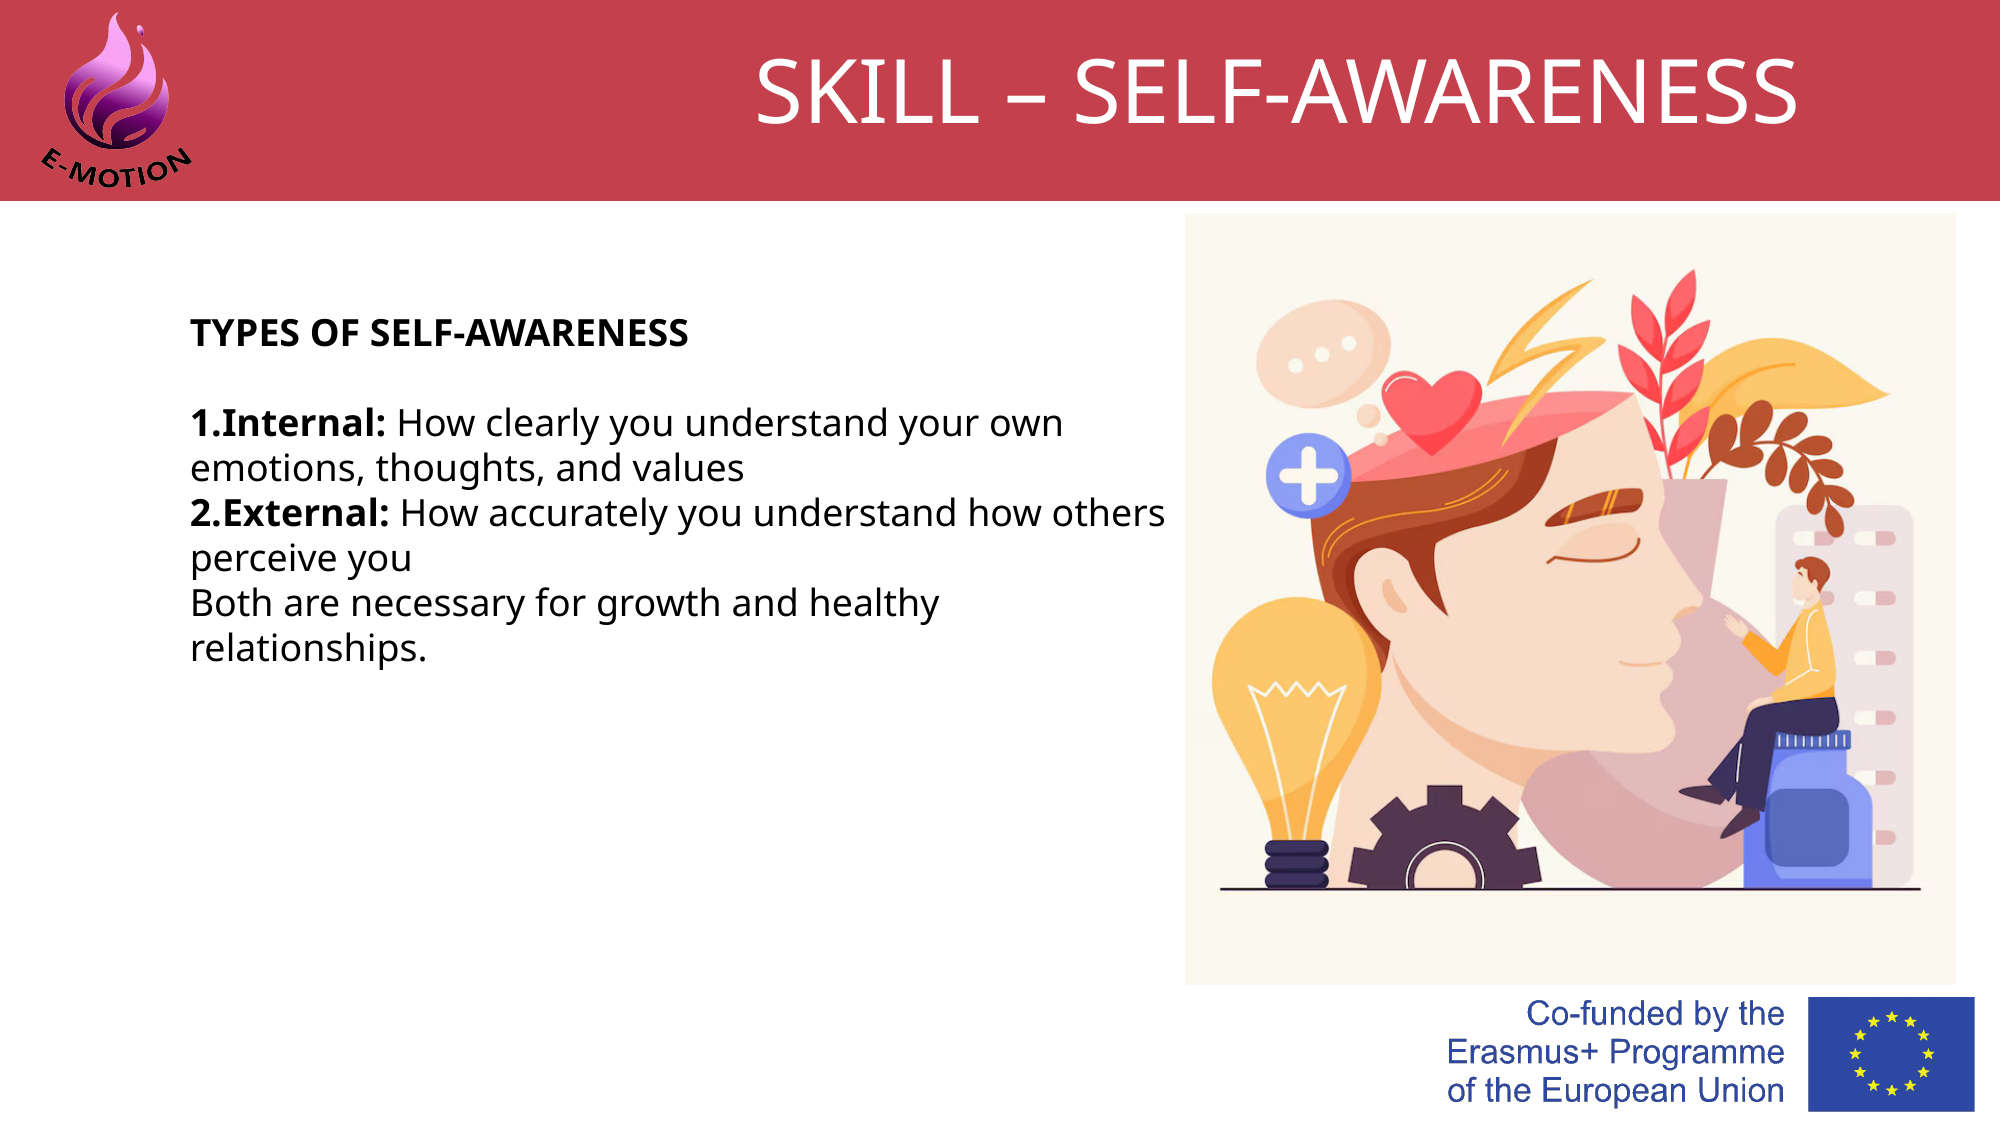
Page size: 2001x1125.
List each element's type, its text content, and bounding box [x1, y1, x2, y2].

picture [0, 0, 253, 247]
text_box SKILL – SELF-AWARENESS [558, 26, 1817, 301]
picture [1184, 213, 1957, 985]
text_box TYPES OF SELF-AWARENESS Internal: How clearly you understand your own emotions, thoughts, and values External: How accurately you understand how others perceive you Both are necessary for growth and healthy relationships. [174, 301, 1179, 677]
picture [1396, 995, 1975, 1116]
